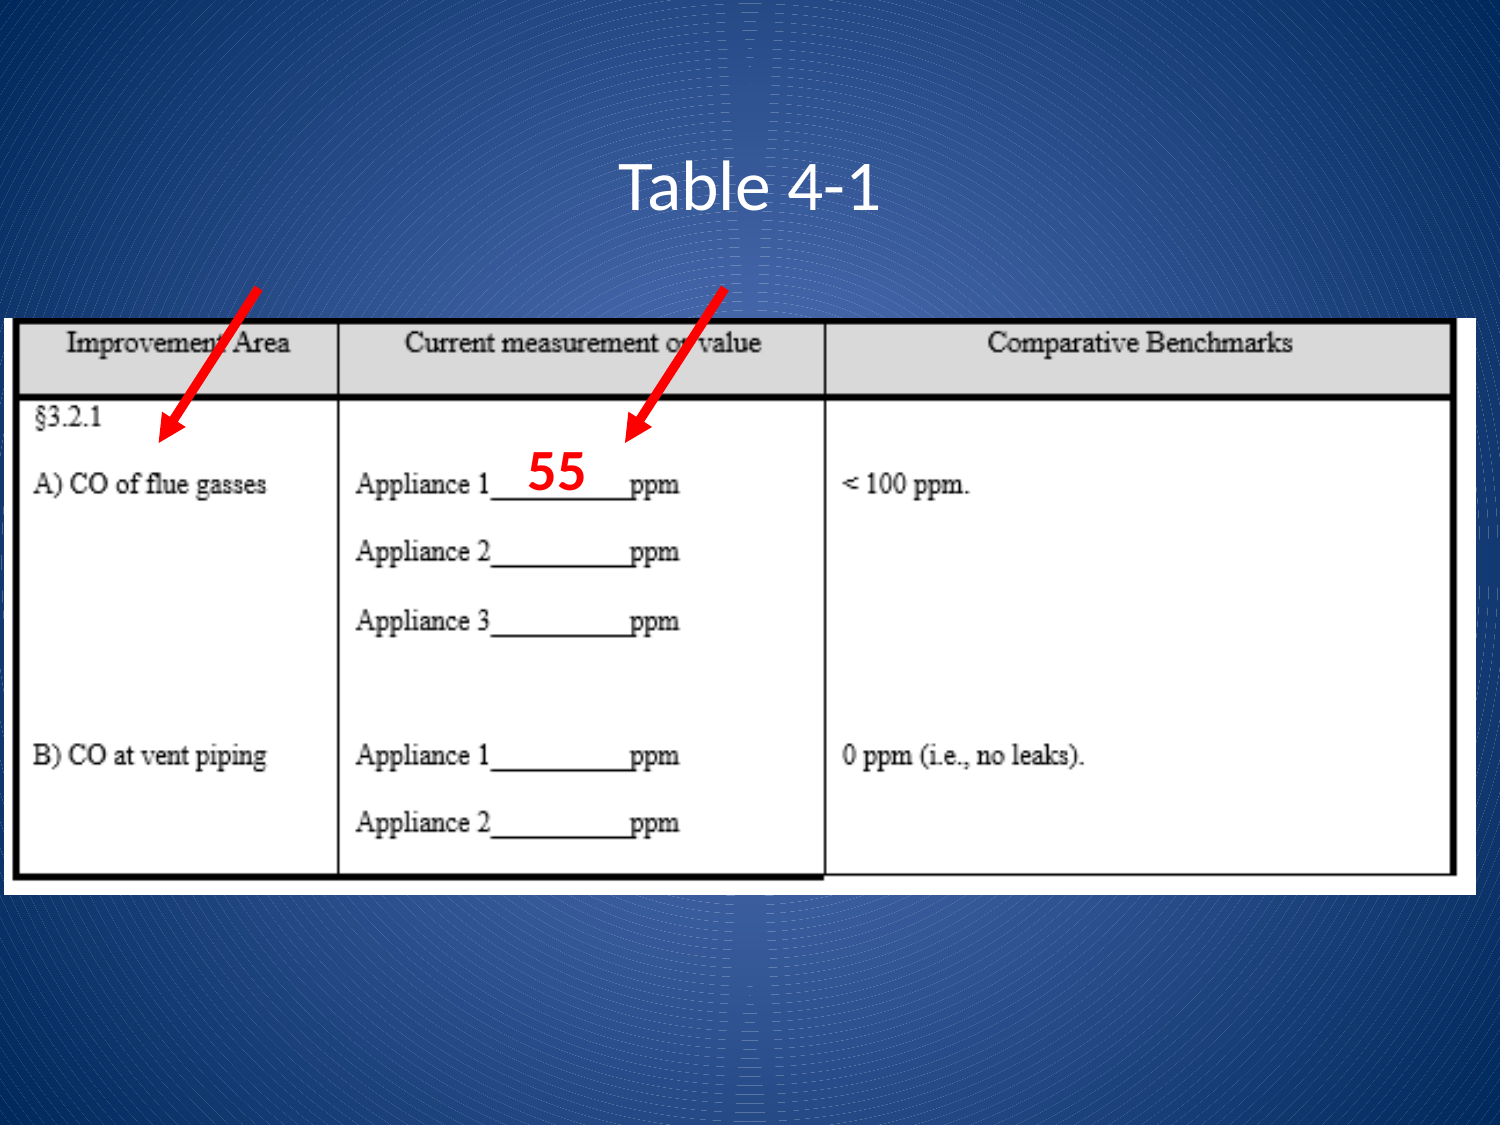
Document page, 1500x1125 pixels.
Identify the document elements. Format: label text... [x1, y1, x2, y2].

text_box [158, 287, 259, 444]
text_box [624, 287, 726, 444]
title Table 4-1 [75, 45, 1425, 233]
picture [4, 317, 1476, 895]
